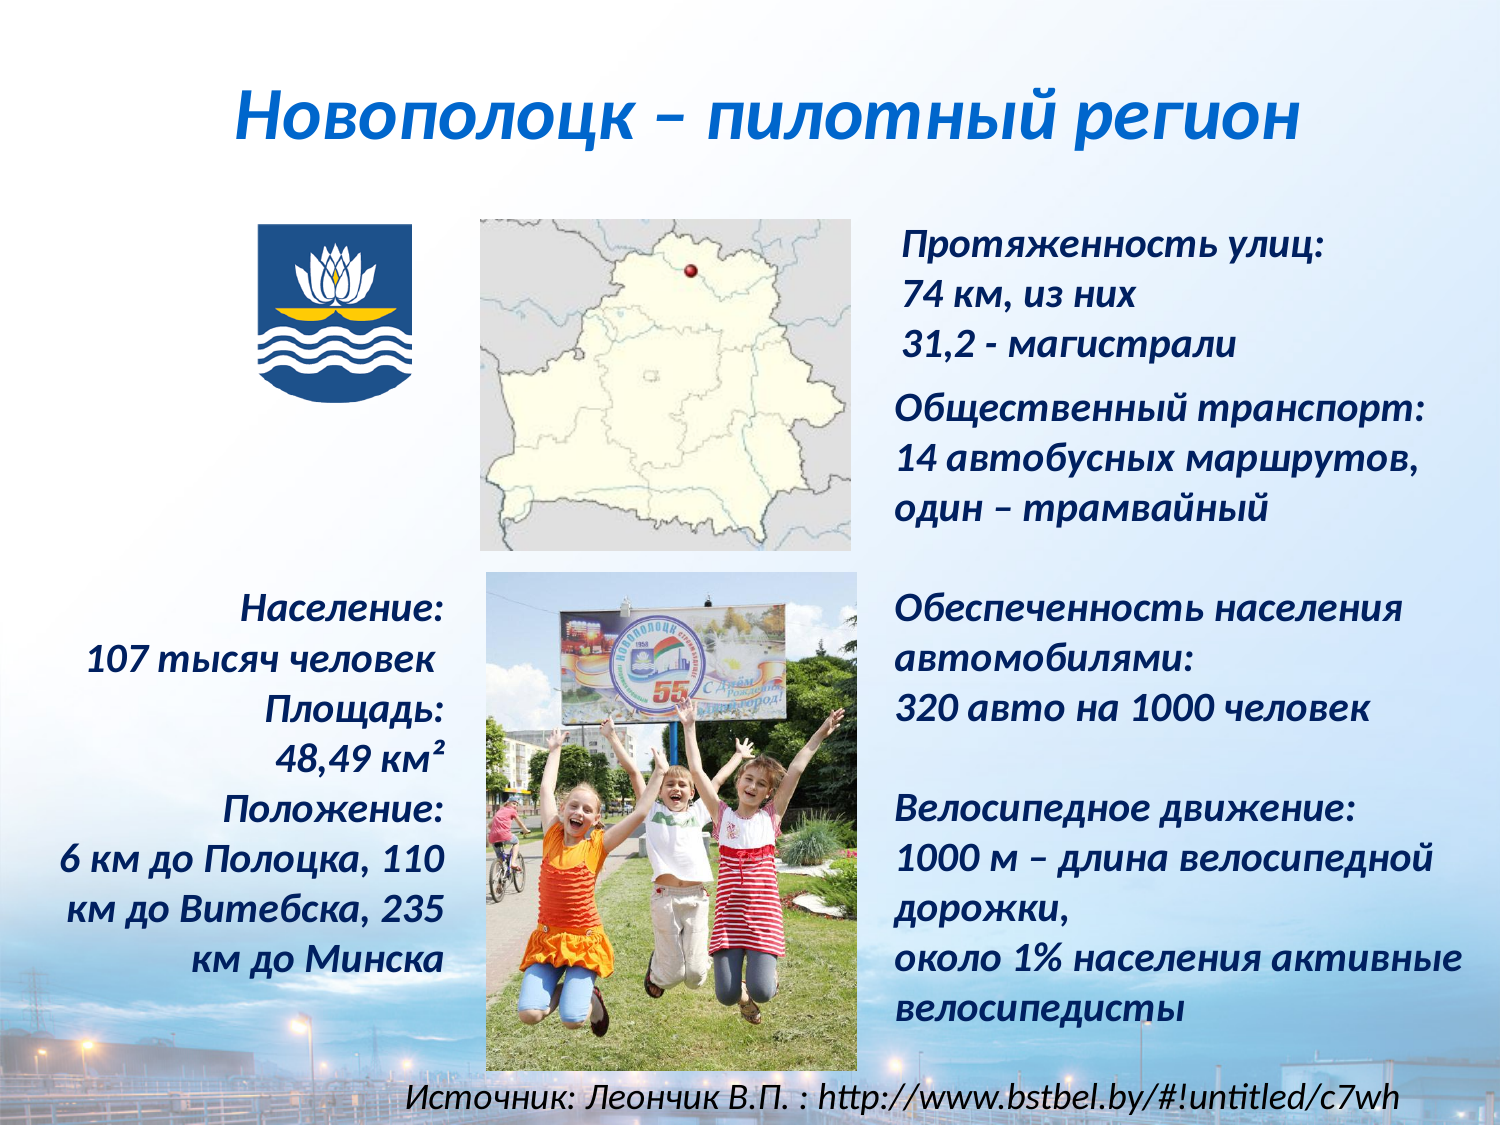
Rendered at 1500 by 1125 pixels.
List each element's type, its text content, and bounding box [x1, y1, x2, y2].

text_box Население: 107 тысяч человек Площадь: 48,49 км² Положение: 6 км до Полоцка, 110 км до Витебска, 235 км до Минска [4, 572, 460, 988]
picture [0, 0, 1500, 1125]
text_box Общественный транспорт: 14 автобусных маршрутов, один – трамвайный Обеспеченность населения автомобилями: 320 авто на 1000 человек Велосипедное движение: 1000 м – длина велосипедной дорожки, около 1% населения активные велосипедисты [879, 372, 1500, 1038]
text_box Новополоцк – пилотный регион [93, 57, 1444, 185]
text_box Источник: Леончик В.П. : http://www.bstbel.by/#!untitled/c7wh [389, 1064, 1449, 1125]
text_box Протяженность улиц: 74 км, из них 31,2 - магистрали [886, 208, 1500, 374]
